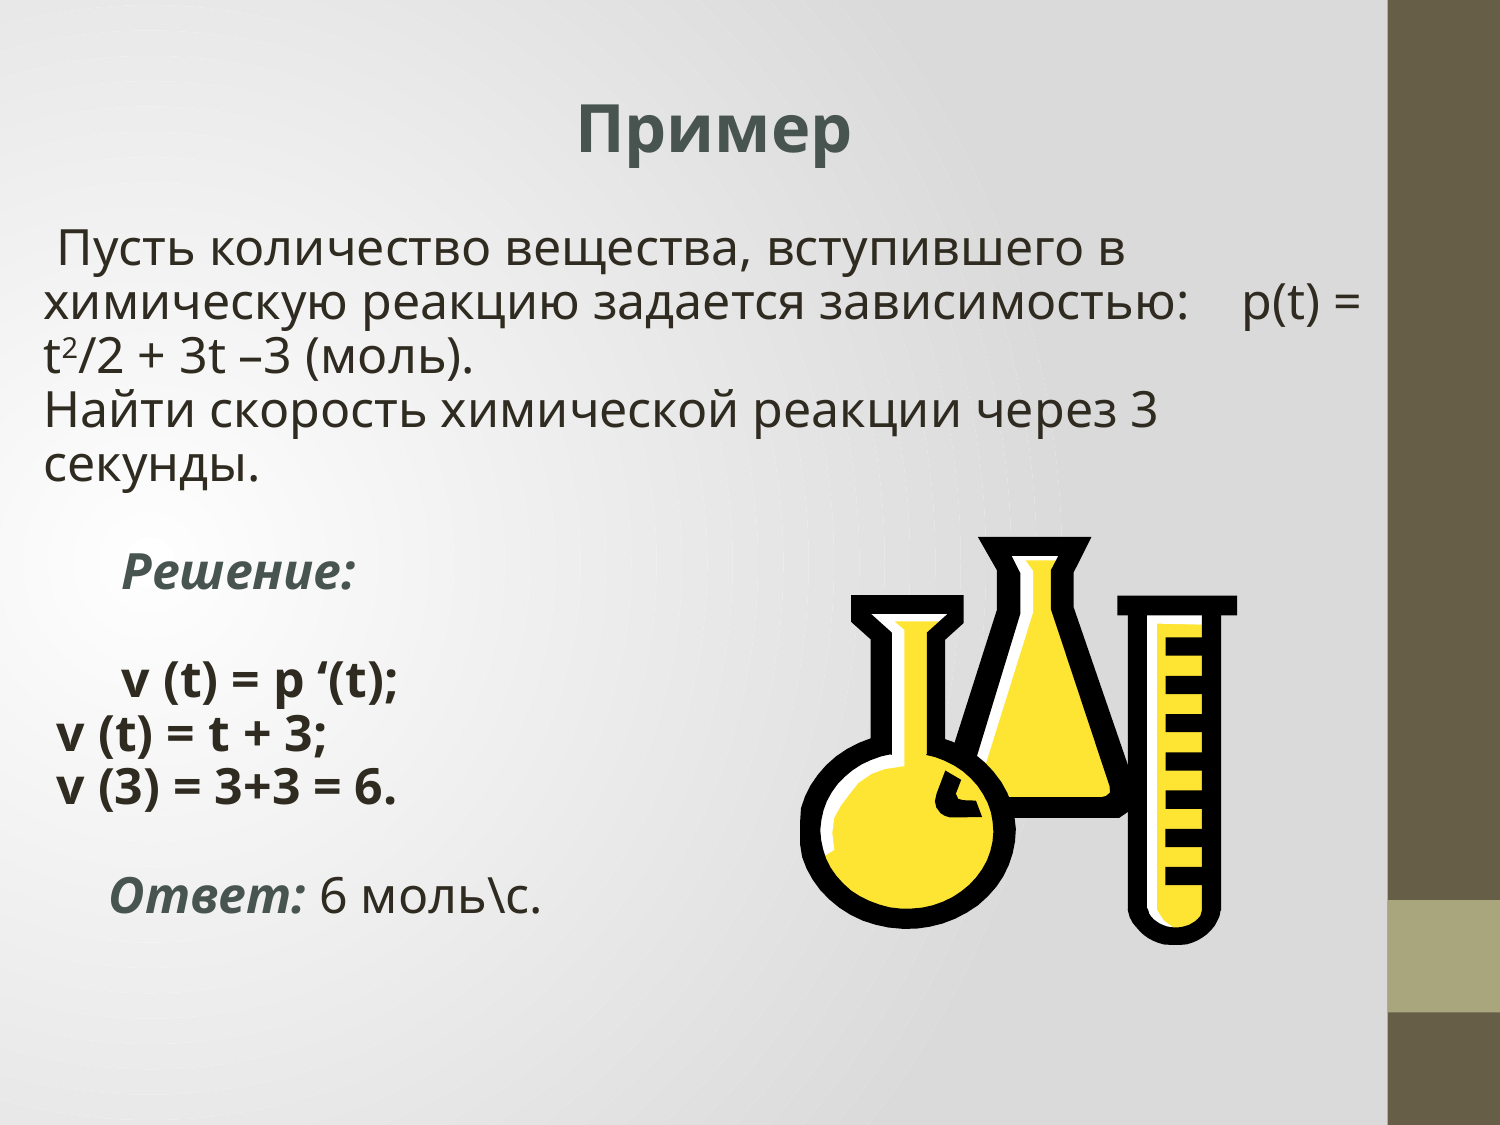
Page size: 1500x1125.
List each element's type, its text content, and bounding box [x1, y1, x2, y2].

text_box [799, 535, 1242, 949]
text_box Пусть количество вещества, вступившего в химическую реакцию задается зависимостью: р(t) = t2/2 + 3t –3 (моль). Найти скорость химической реакции через 3 секунды. Решение: v (t) = p ‘(t); v (t) = t + 3; v (3) = 3+3 = 6. Ответ: 6 моль\с. [28, 214, 1400, 1040]
text_box Пример [560, 78, 868, 173]
